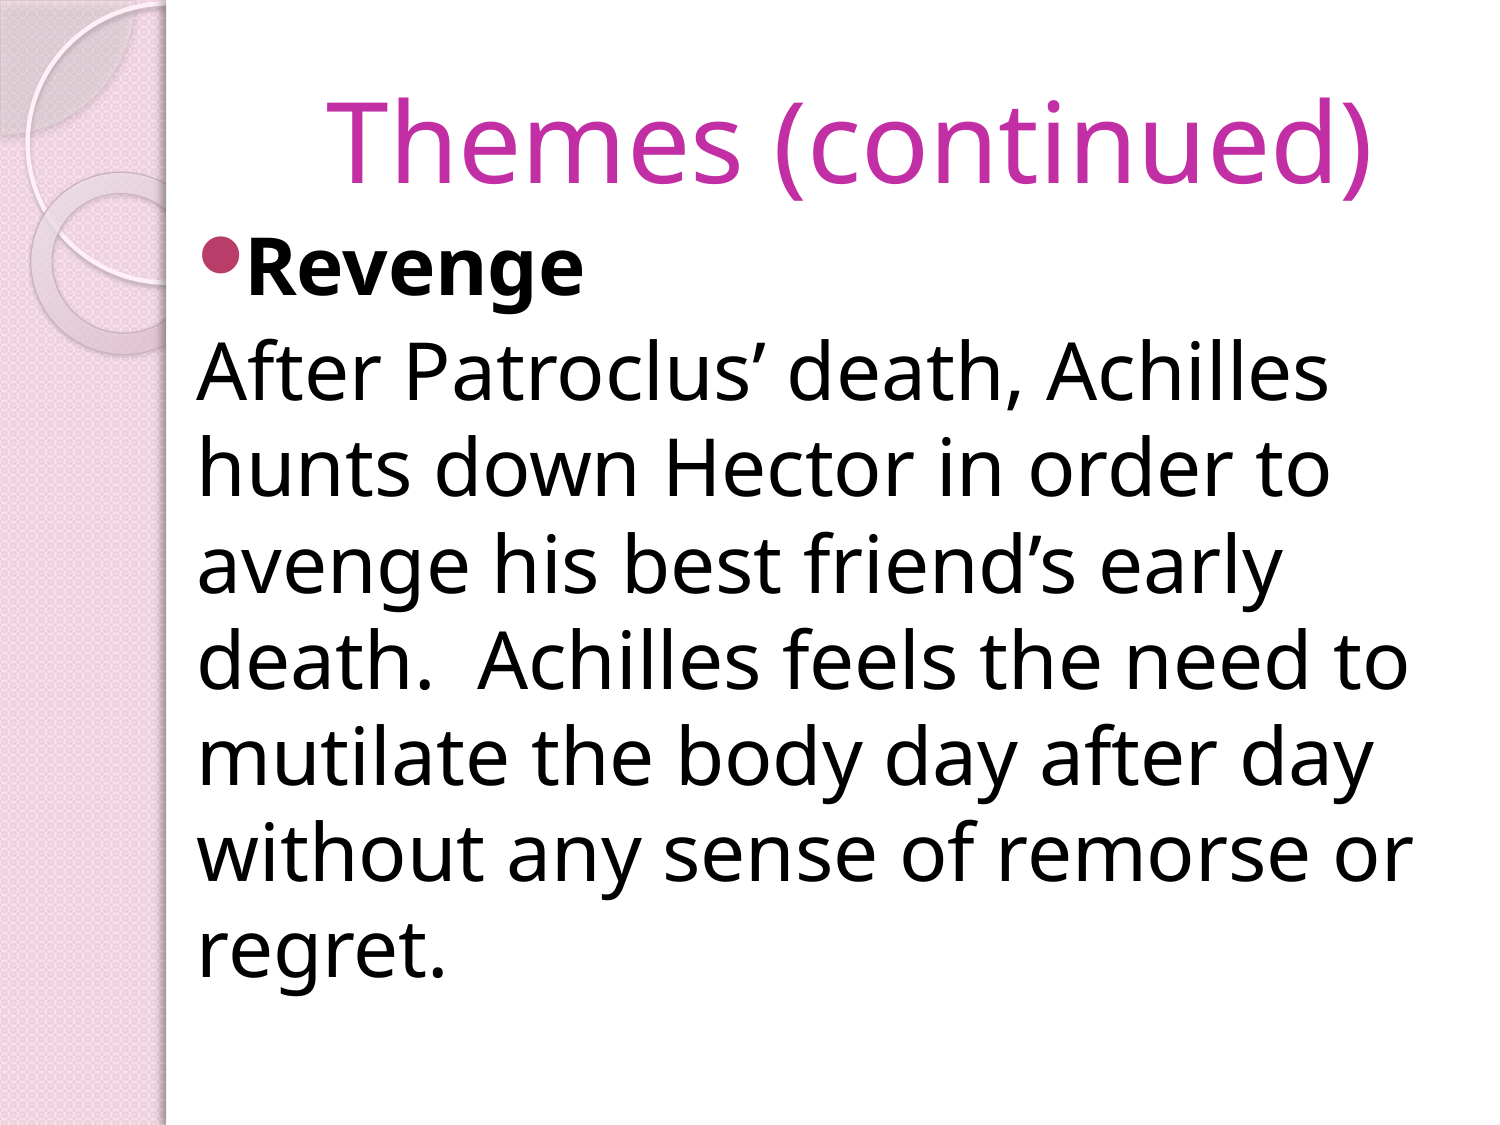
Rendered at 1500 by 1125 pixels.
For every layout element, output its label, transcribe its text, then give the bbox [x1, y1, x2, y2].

title Themes (continued) [235, 45, 1466, 208]
list Revenge After Patroclus’ death, Achilles hunts down Hector in order to avenge his best friend’s early death. Achilles feels the need to mutilate the body day after day without any sense of remorse or regret. [171, 208, 1500, 1083]
